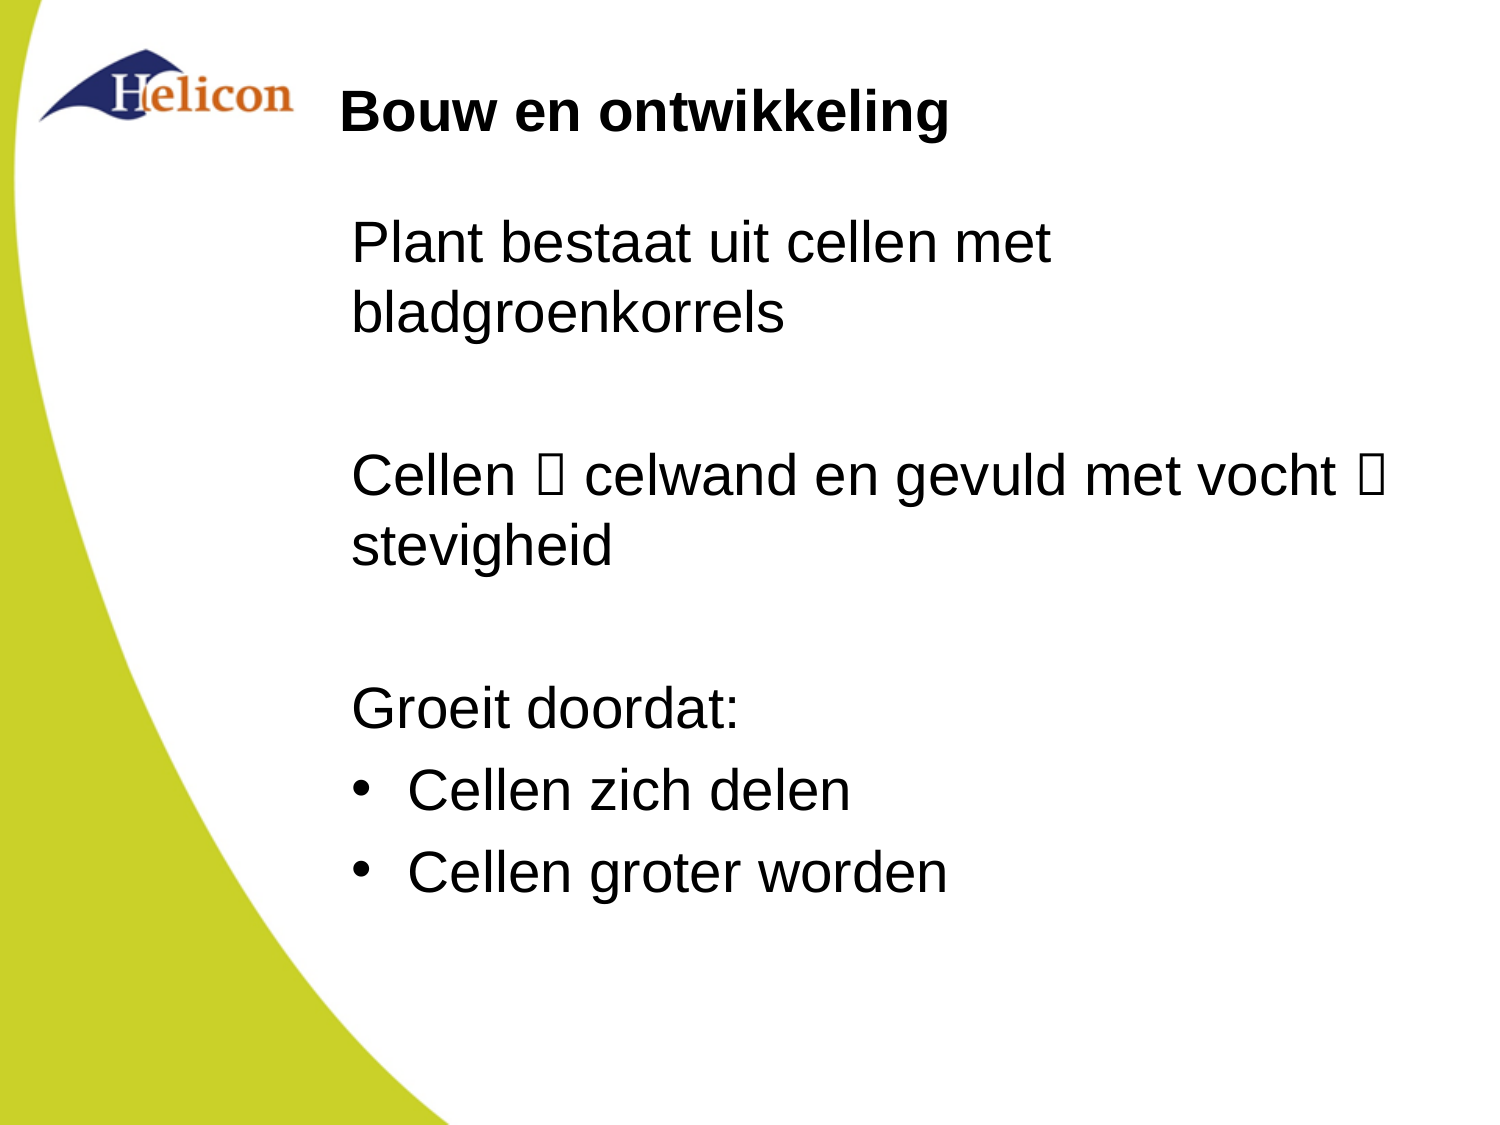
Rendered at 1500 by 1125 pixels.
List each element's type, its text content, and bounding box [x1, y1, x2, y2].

title Bouw en ontwikkeling [324, 54, 1415, 161]
list Plant bestaat uit cellen met bladgroenkorrels Cellen  celwand en gevuld met vocht  stevigheid Groeit doordat: Cellen zich delen Cellen groter worden [336, 196, 1425, 1005]
picture [0, 0, 1500, 1125]
